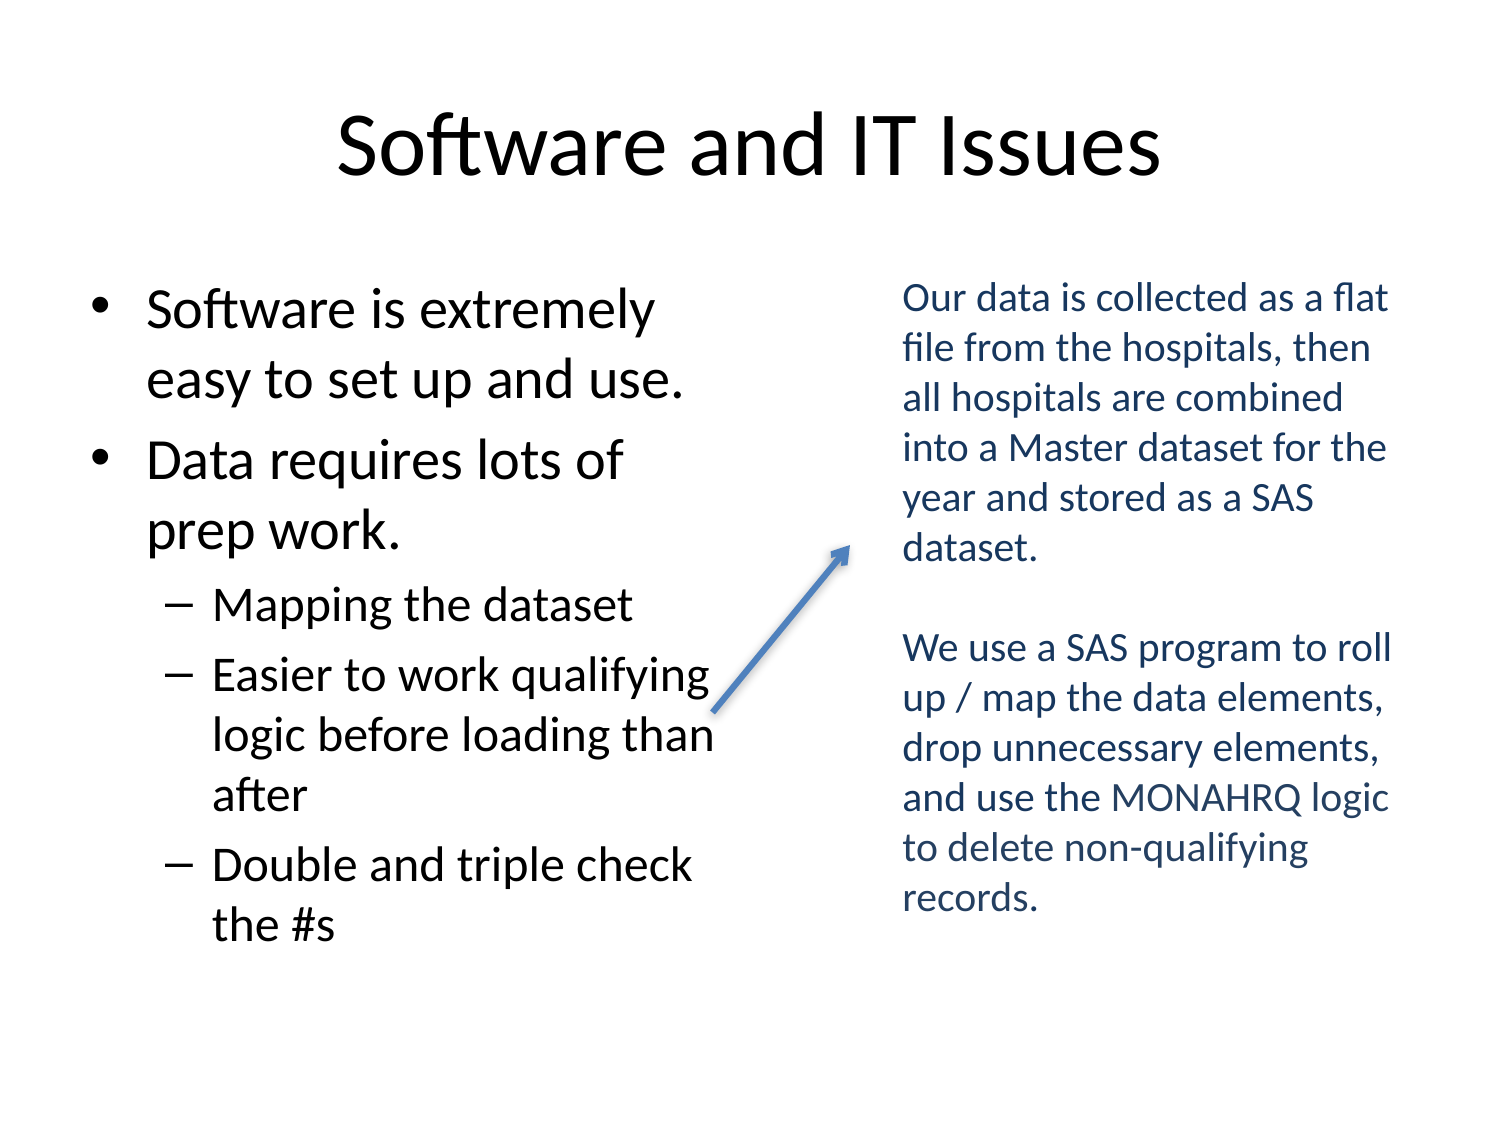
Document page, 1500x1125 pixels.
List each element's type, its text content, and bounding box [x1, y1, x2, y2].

title Software and IT Issues [75, 45, 1425, 233]
list Software is extremely easy to set up and use. Data requires lots of prep work. Mapping the dataset Easier to work qualifying logic before loading than after Double and triple check the #s [75, 262, 738, 1005]
list Our data is collected as a flat file from the hospitals, then all hospitals are combined into a Master dataset for the year and stored as a SAS dataset. We use a SAS program to roll up / map the data elements, drop unnecessary elements, and use the MONAHRQ logic to delete non-qualifying records. [887, 262, 1425, 1005]
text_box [697, 559, 866, 698]
